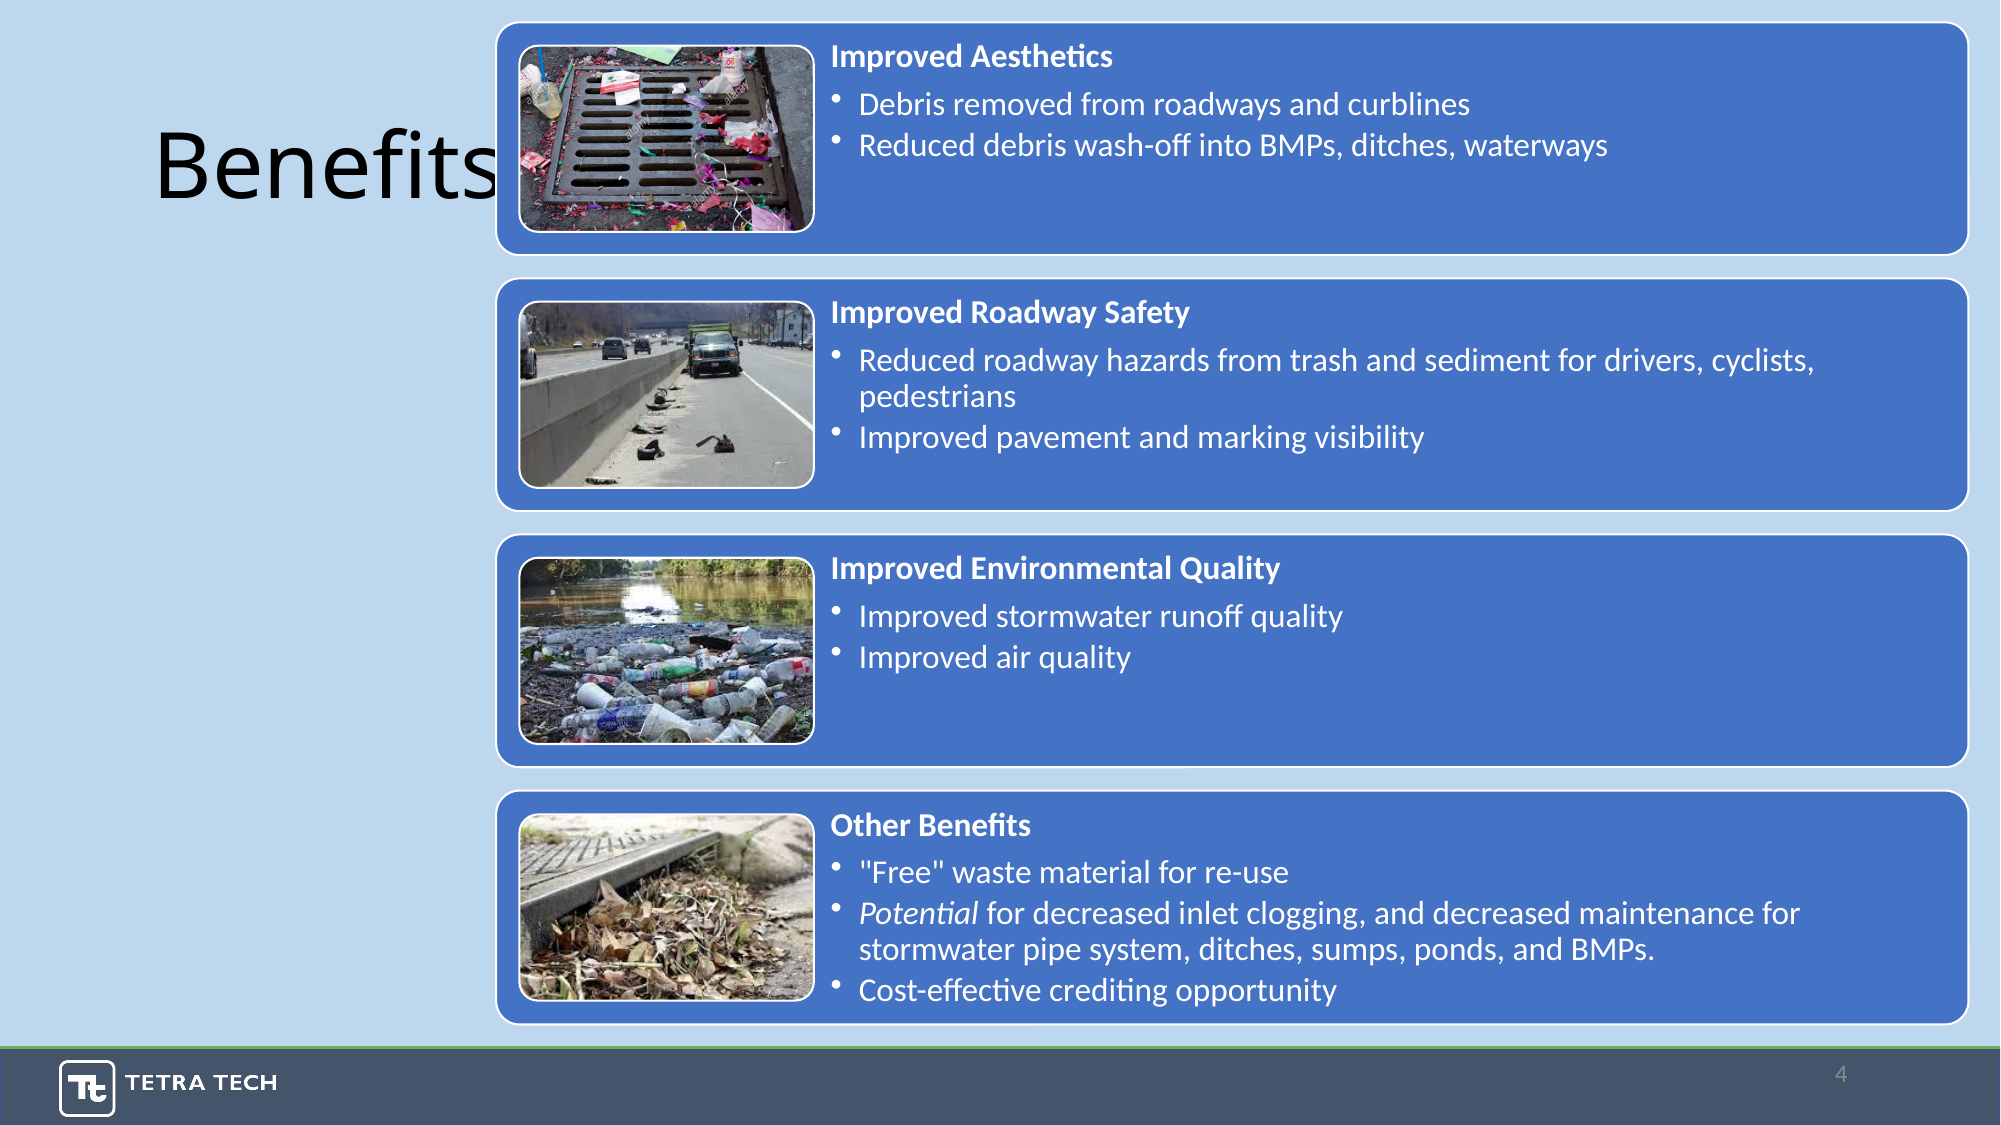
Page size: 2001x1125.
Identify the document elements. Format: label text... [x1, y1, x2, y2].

picture [40, 1041, 295, 1125]
slide_number 4 [1412, 1042, 1863, 1103]
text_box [496, 22, 1969, 1025]
title Benefits [137, 59, 496, 278]
